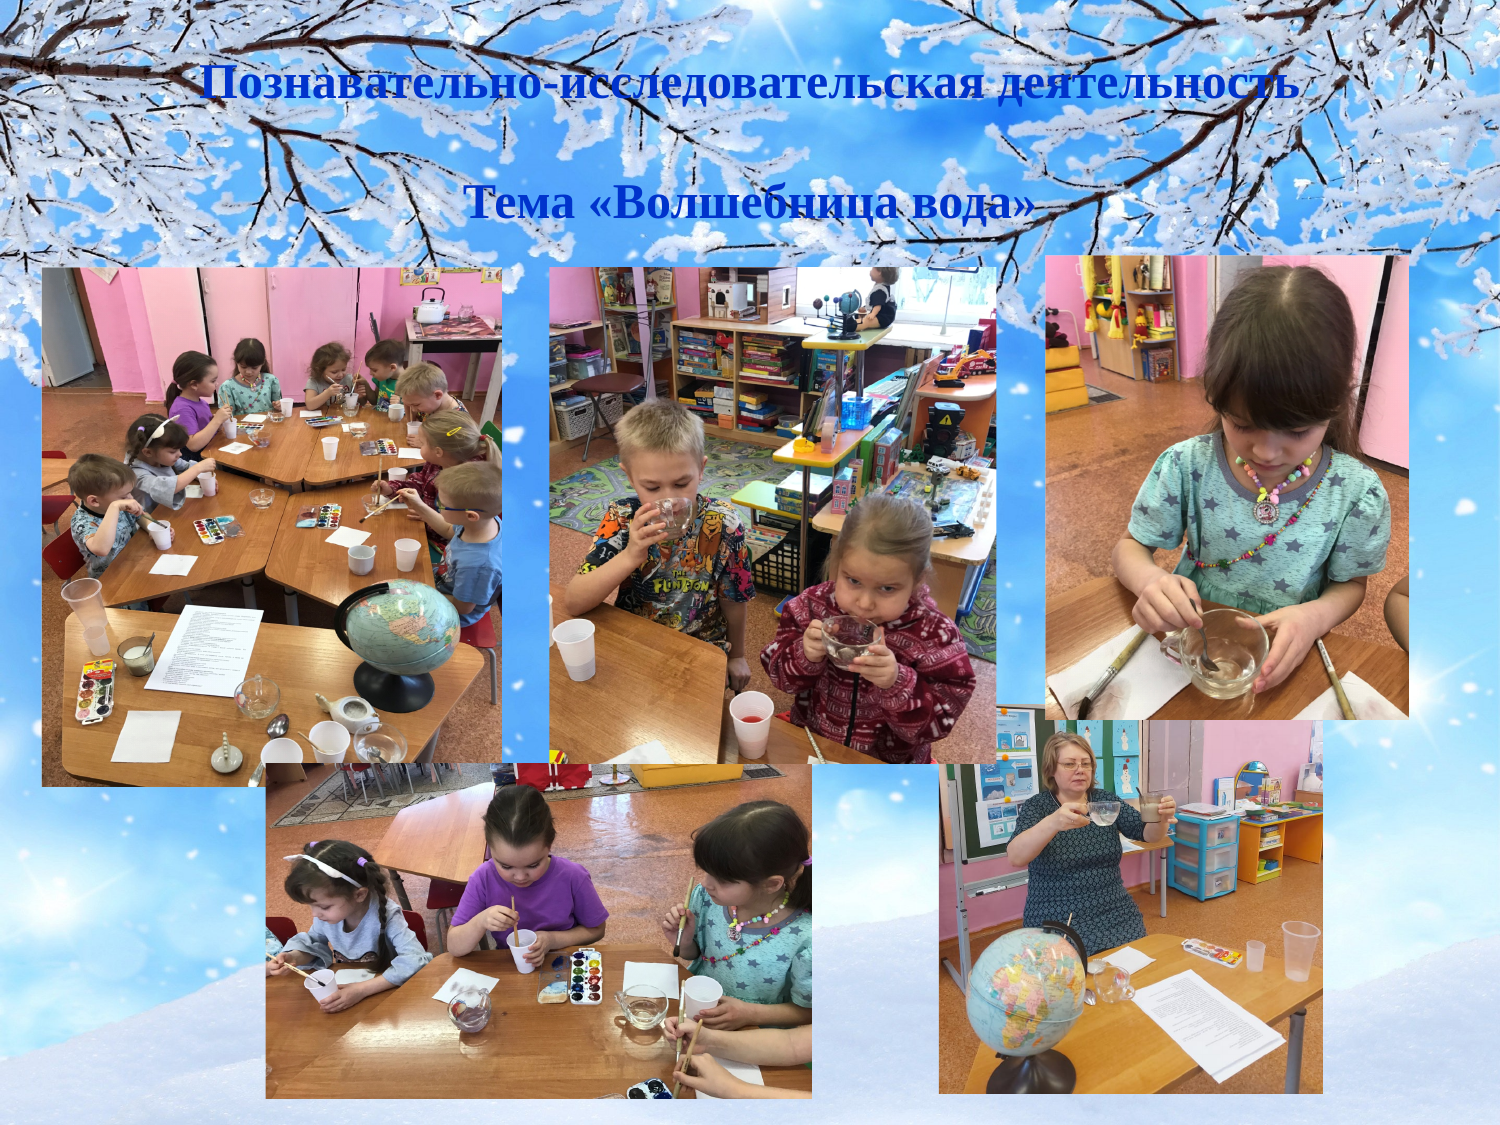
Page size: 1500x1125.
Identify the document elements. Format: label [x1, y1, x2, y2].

list [11, 296, 532, 758]
picture [0, 0, 1500, 1125]
